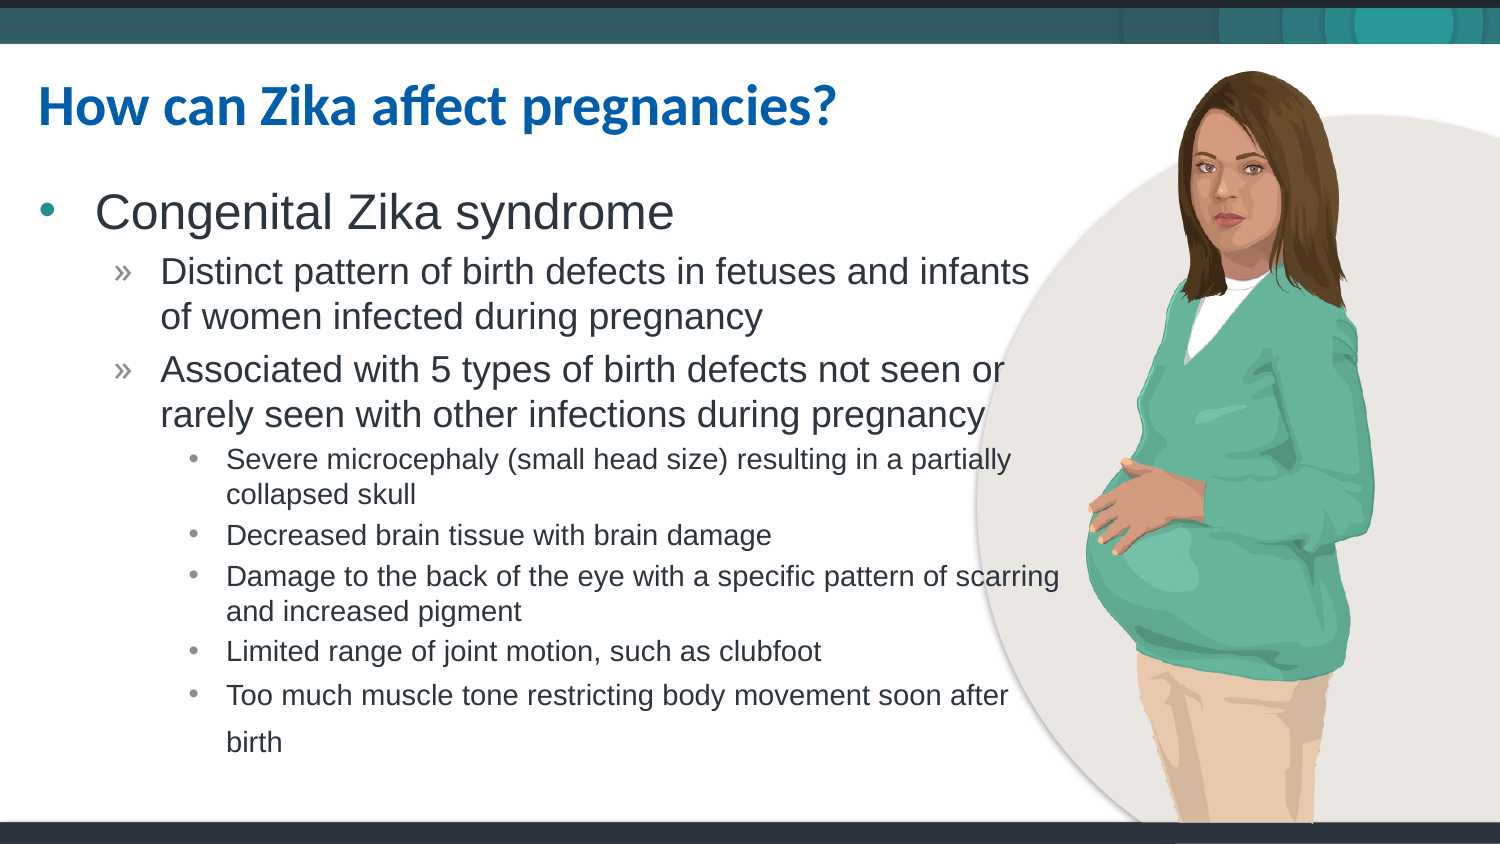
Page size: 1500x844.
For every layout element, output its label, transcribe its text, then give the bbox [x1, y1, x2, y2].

text_box [0, 822, 1500, 844]
title How can Zika affect pregnancies? [23, 59, 1077, 211]
list Congenital Zika syndrome Distinct pattern of birth defects in fetuses and infants of women infected during pregnancy Associated with 5 types of birth defects not seen or rarely seen with other infections during pregnancy Severe microcephaly (small head size) resulting in a partially collapsed skull Decreased brain tissue with brain damage Damage to the back of the eye with a specific pattern of scarring and increased pigment Limited range of joint motion, such as clubfoot Too much muscle tone restricting body movement soon after birth [23, 172, 1079, 748]
picture [0, 0, 1500, 44]
picture [1085, 71, 1375, 825]
